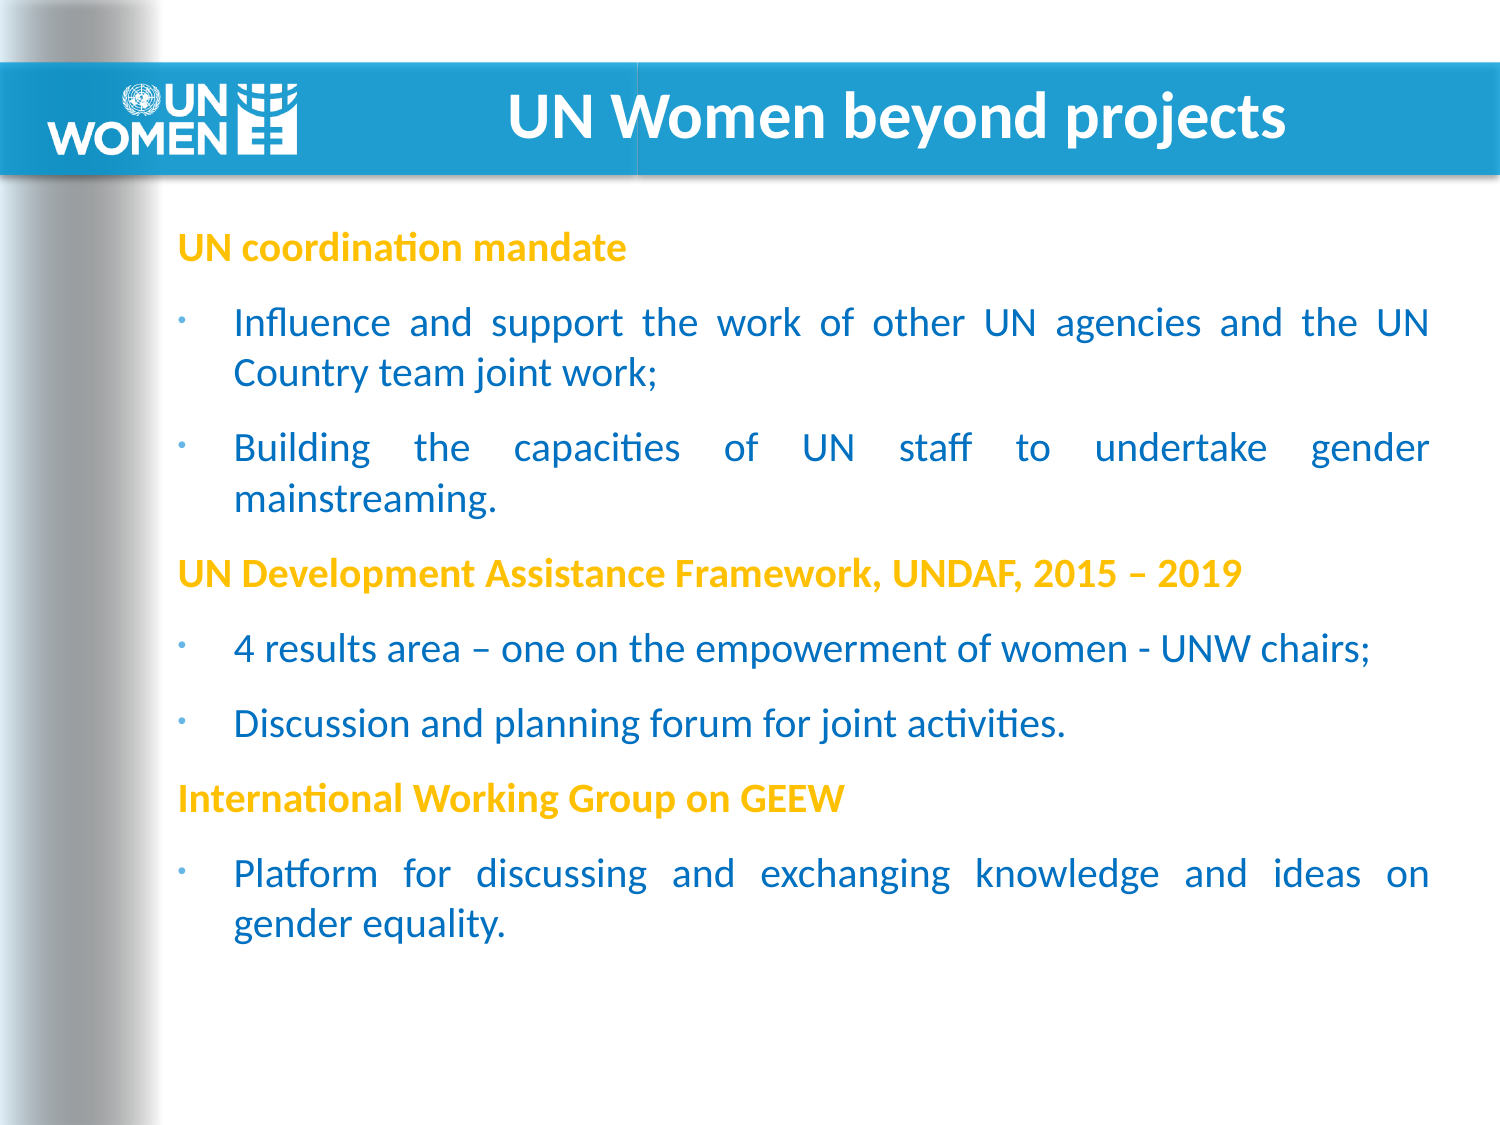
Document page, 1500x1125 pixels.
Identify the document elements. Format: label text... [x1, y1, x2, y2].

picture [43, 80, 300, 163]
list UN coordination mandate Influence and support the work of other UN agencies and the UN Country team joint work; Building the capacities of UN staff to undertake gender mainstreaming. UN Development Assistance Framework, UNDAF, 2015 – 2019 4 results area – one on the empowerment of women - UNW chairs; Discussion and planning forum for joint activities. International Working Group on GEEW Platform for discussing and exchanging knowledge and ideas on gender equality. [162, 212, 1446, 1075]
title UN Women beyond projects [350, 62, 1446, 161]
